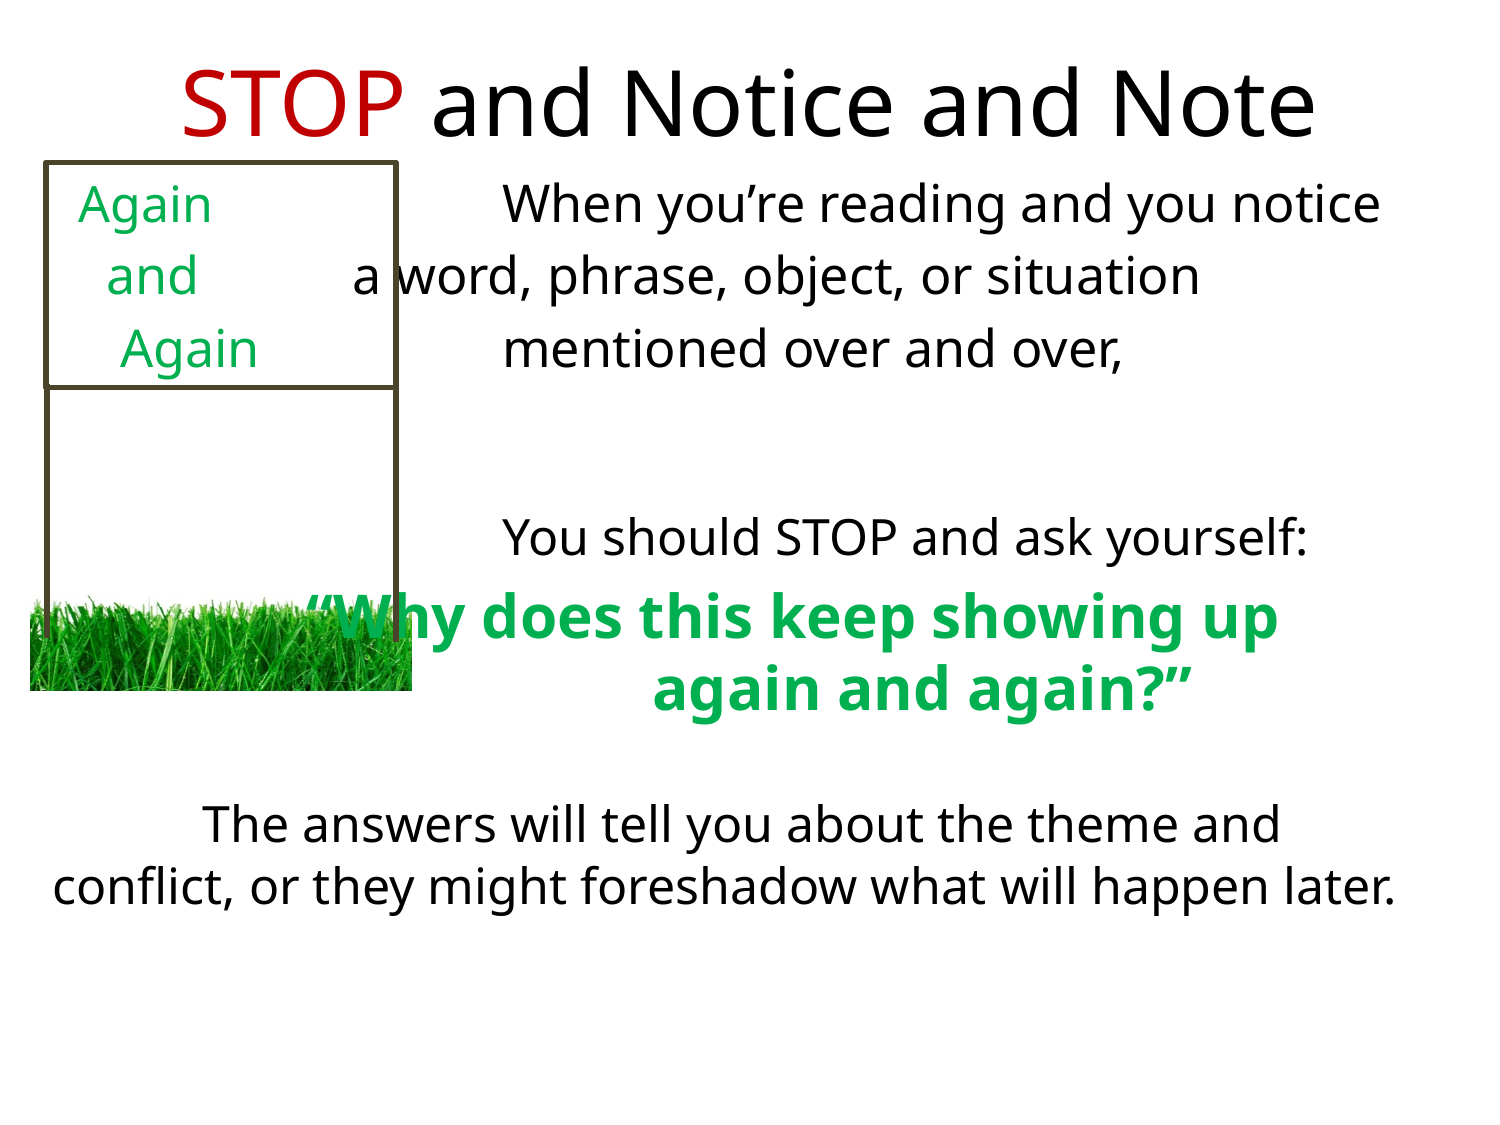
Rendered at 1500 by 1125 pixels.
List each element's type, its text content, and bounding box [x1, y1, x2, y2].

title STOP and Notice and Note [75, 35, 1425, 162]
text_box [44, 160, 398, 389]
picture [29, 462, 412, 691]
list Again When you’re reading and you notice and a word, phrase, object, or situation Again mentioned over and over, You should STOP and ask yourself: “Why does this keep showing up again and again?” The answers will tell you about the theme and conflict, or they might foreshadow what will happen later. [37, 162, 1463, 1005]
